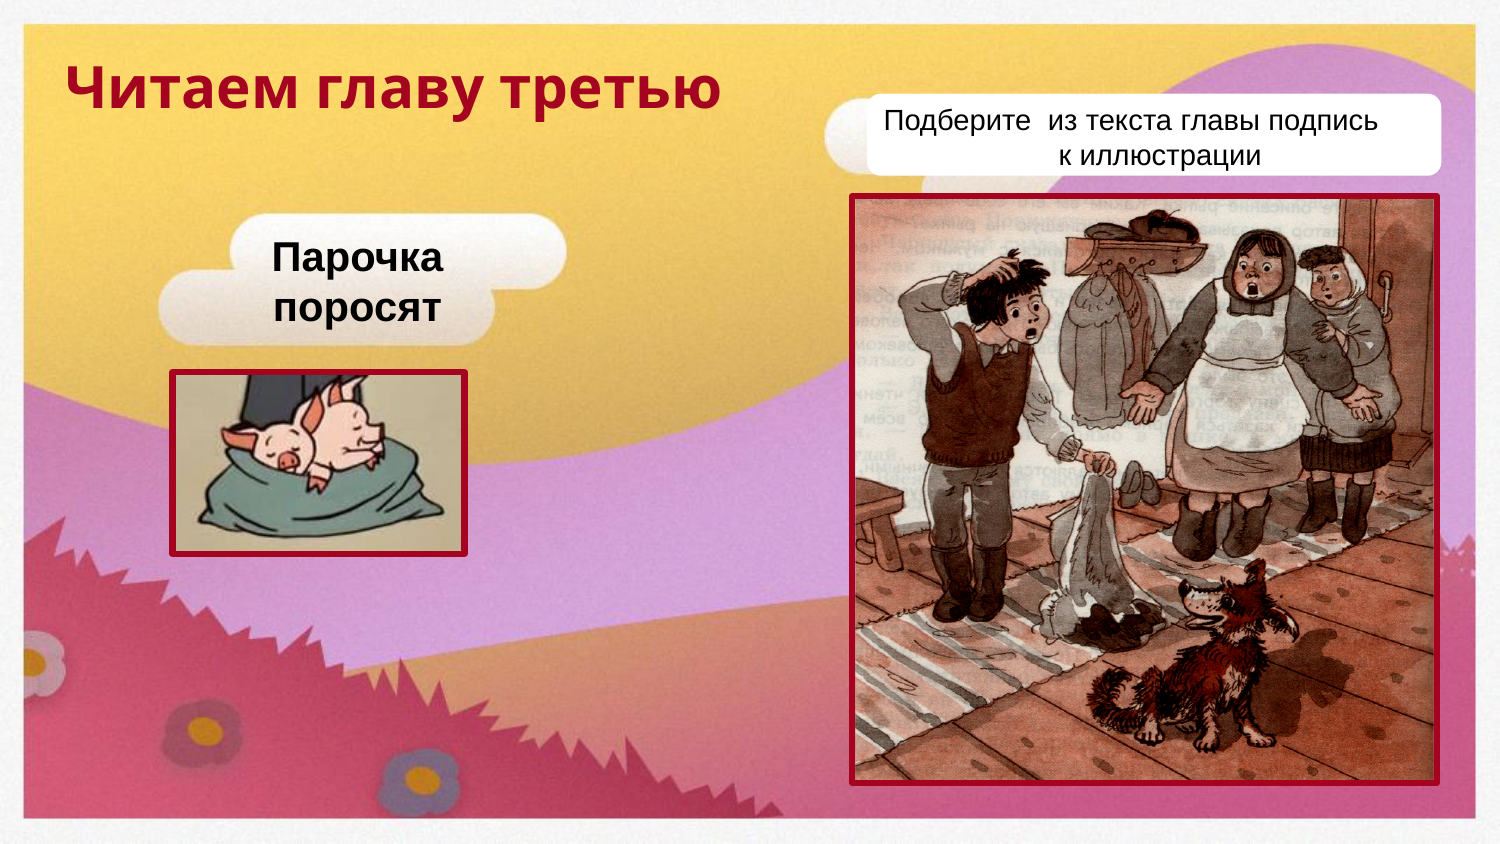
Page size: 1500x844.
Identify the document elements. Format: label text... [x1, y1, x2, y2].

text_box Подберите из текста главы подпись к иллюстрации [867, 93, 1453, 179]
text_box Читаем главу третью [23, 23, 764, 135]
picture [0, 0, 1500, 844]
text_box Парочка поросят [234, 222, 481, 338]
